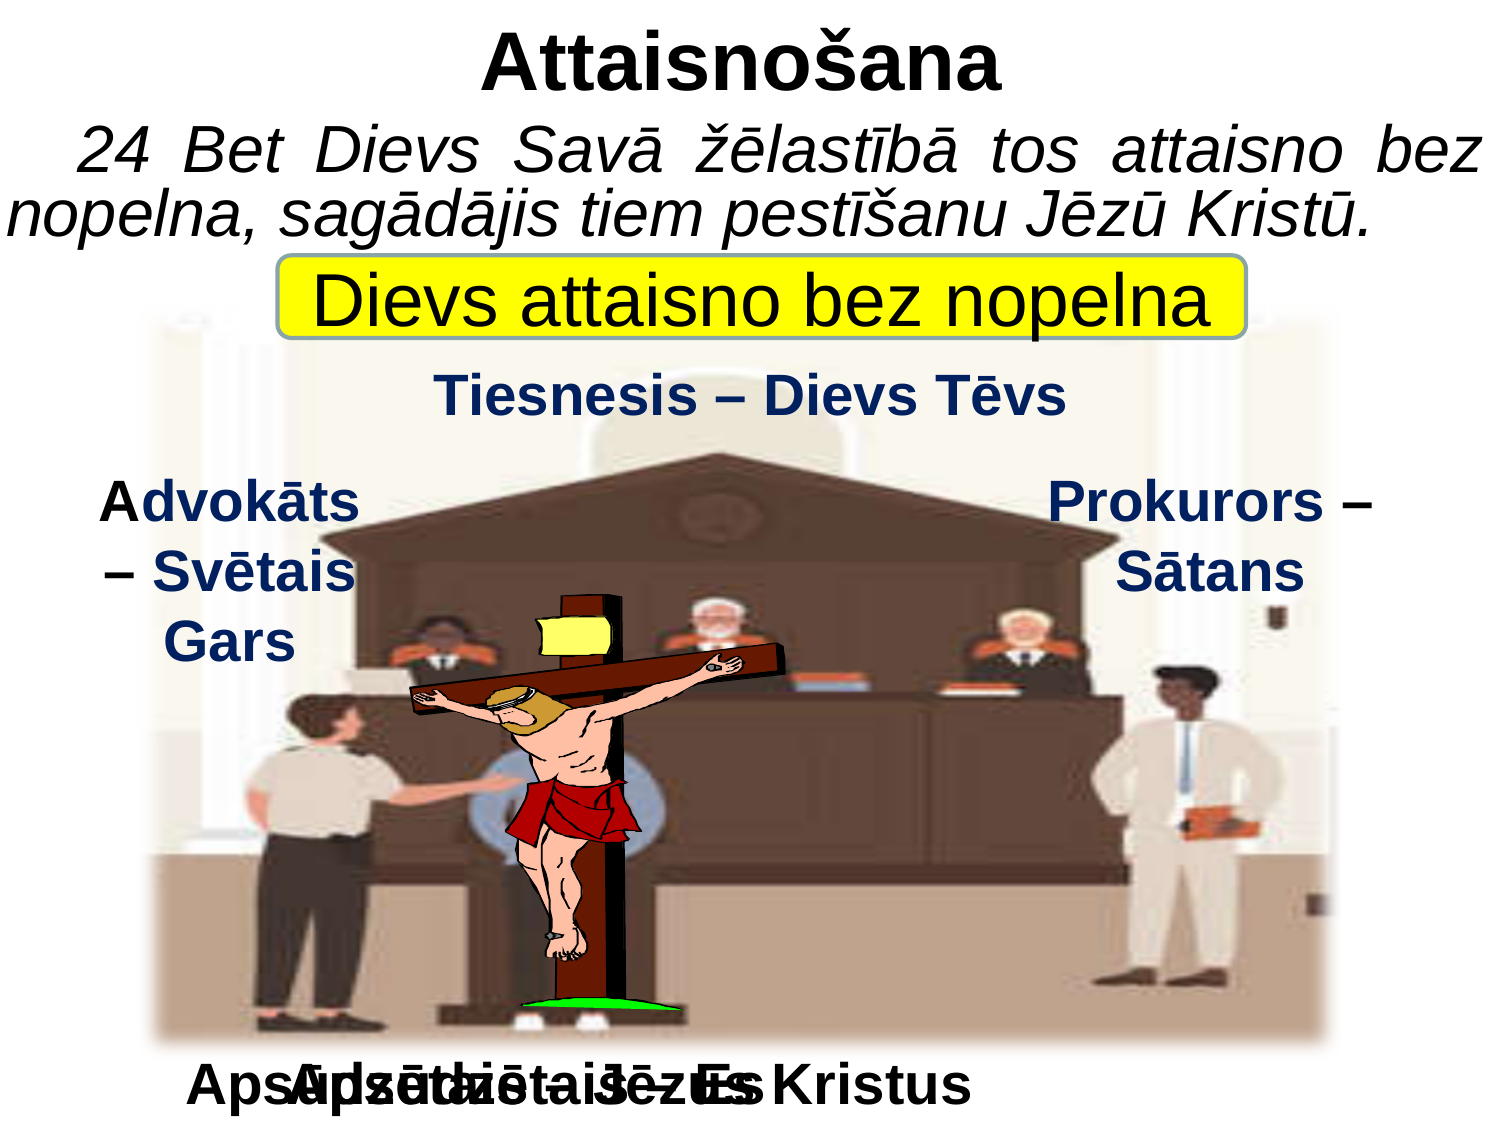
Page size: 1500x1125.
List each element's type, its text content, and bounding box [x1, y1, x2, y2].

text_box 24 Bet Dievs Savā žēlastībā tos attaisno bez nopelna, sagādājis tiem pestīšanu Jēzū Kristū. [0, 113, 1500, 312]
picture [138, 302, 1341, 1060]
text_box Prokurors – Sātans [1344, 456, 1412, 611]
text_box Apsūdzētais – Jēzus Kristus [112, 1039, 1063, 1124]
text_box Attaisnošana [70, 0, 1412, 113]
text_box Dievs attaisno bez nopelna [275, 253, 1249, 301]
text_box Advokāts – Svētais Gars [64, 456, 133, 681]
